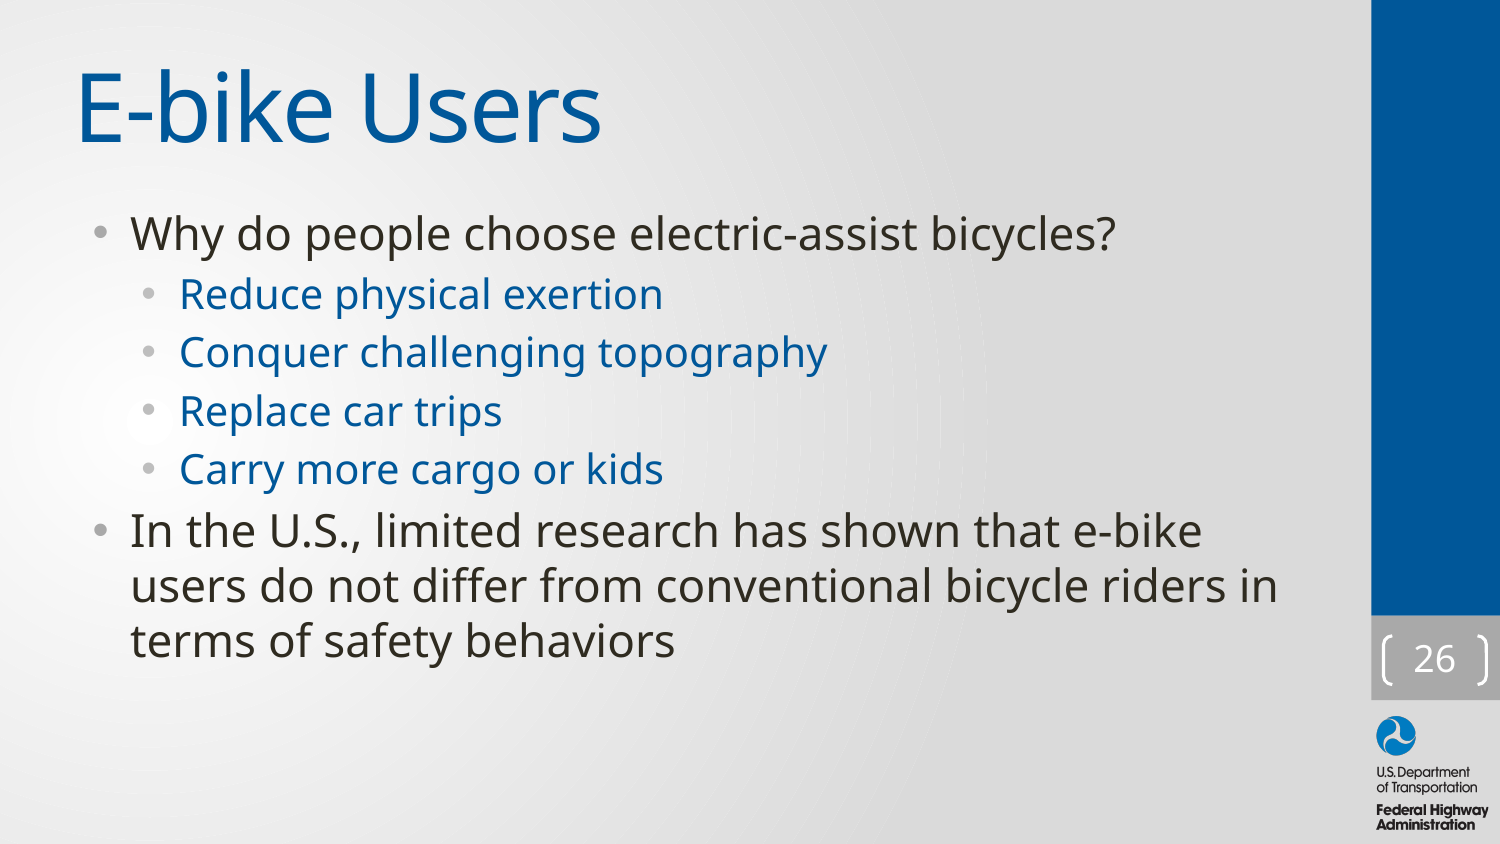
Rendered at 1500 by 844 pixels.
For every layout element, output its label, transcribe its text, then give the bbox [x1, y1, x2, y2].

title E-bike Users [58, 33, 1309, 175]
slide_number 26 [1381, 634, 1488, 687]
list Why do people choose electric-assist bicycles? Reduce physical exertion Conquer challenging topography Replace car trips Carry more cargo or kids In the U.S., limited research has shown that e-bike users do not differ from conventional bicycle riders in terms of safety behaviors [58, 196, 1309, 788]
